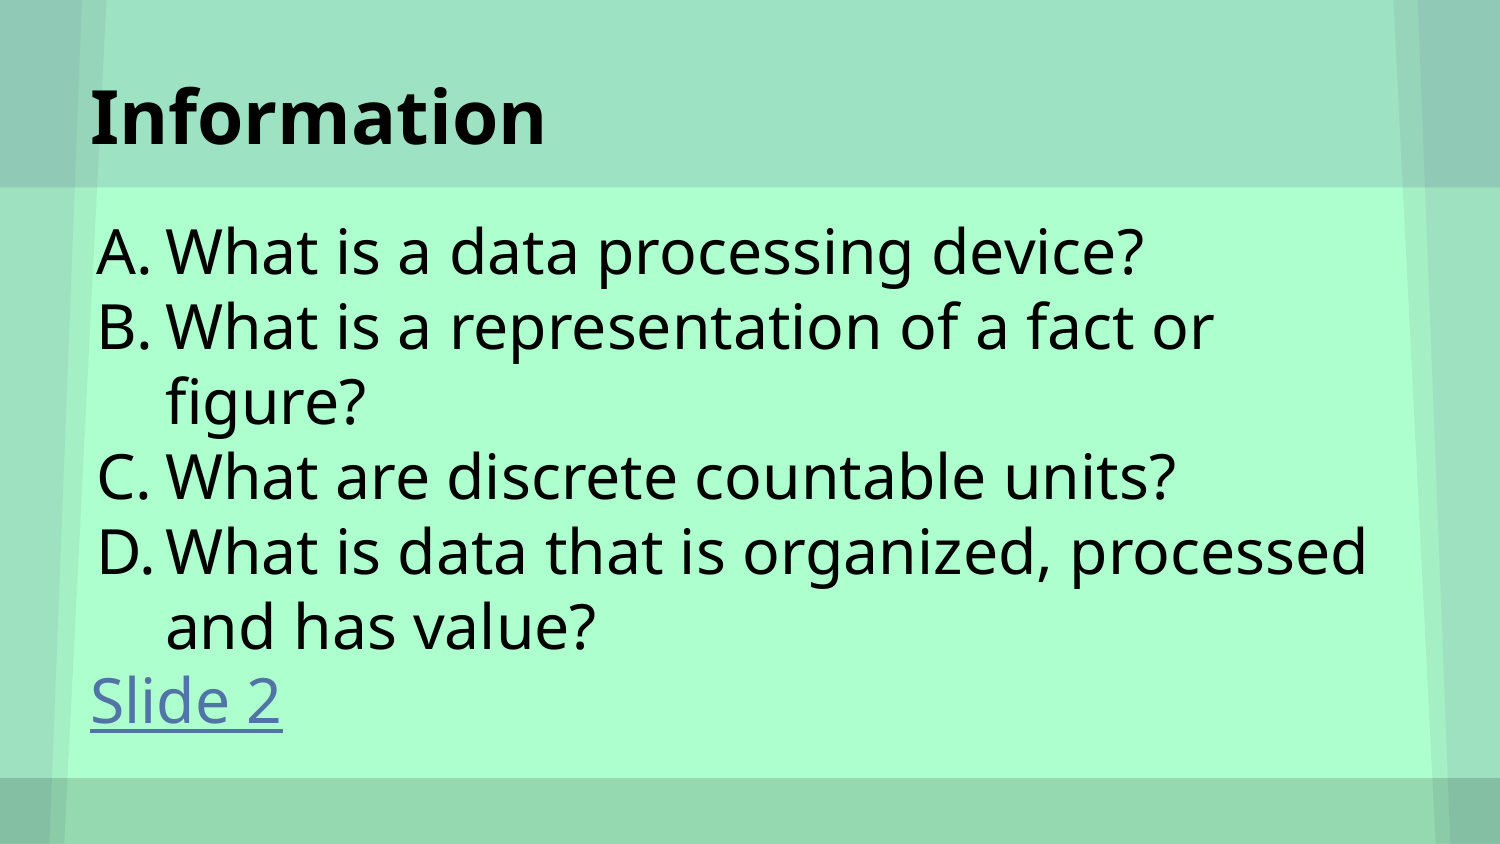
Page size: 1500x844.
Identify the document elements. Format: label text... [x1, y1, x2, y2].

list What is a data processing device? What is a representation of a fact or figure? What are discrete countable units? What is data that is organized, processed and has value? Slide 2 [75, 196, 1425, 808]
title Information [75, 33, 1425, 175]
